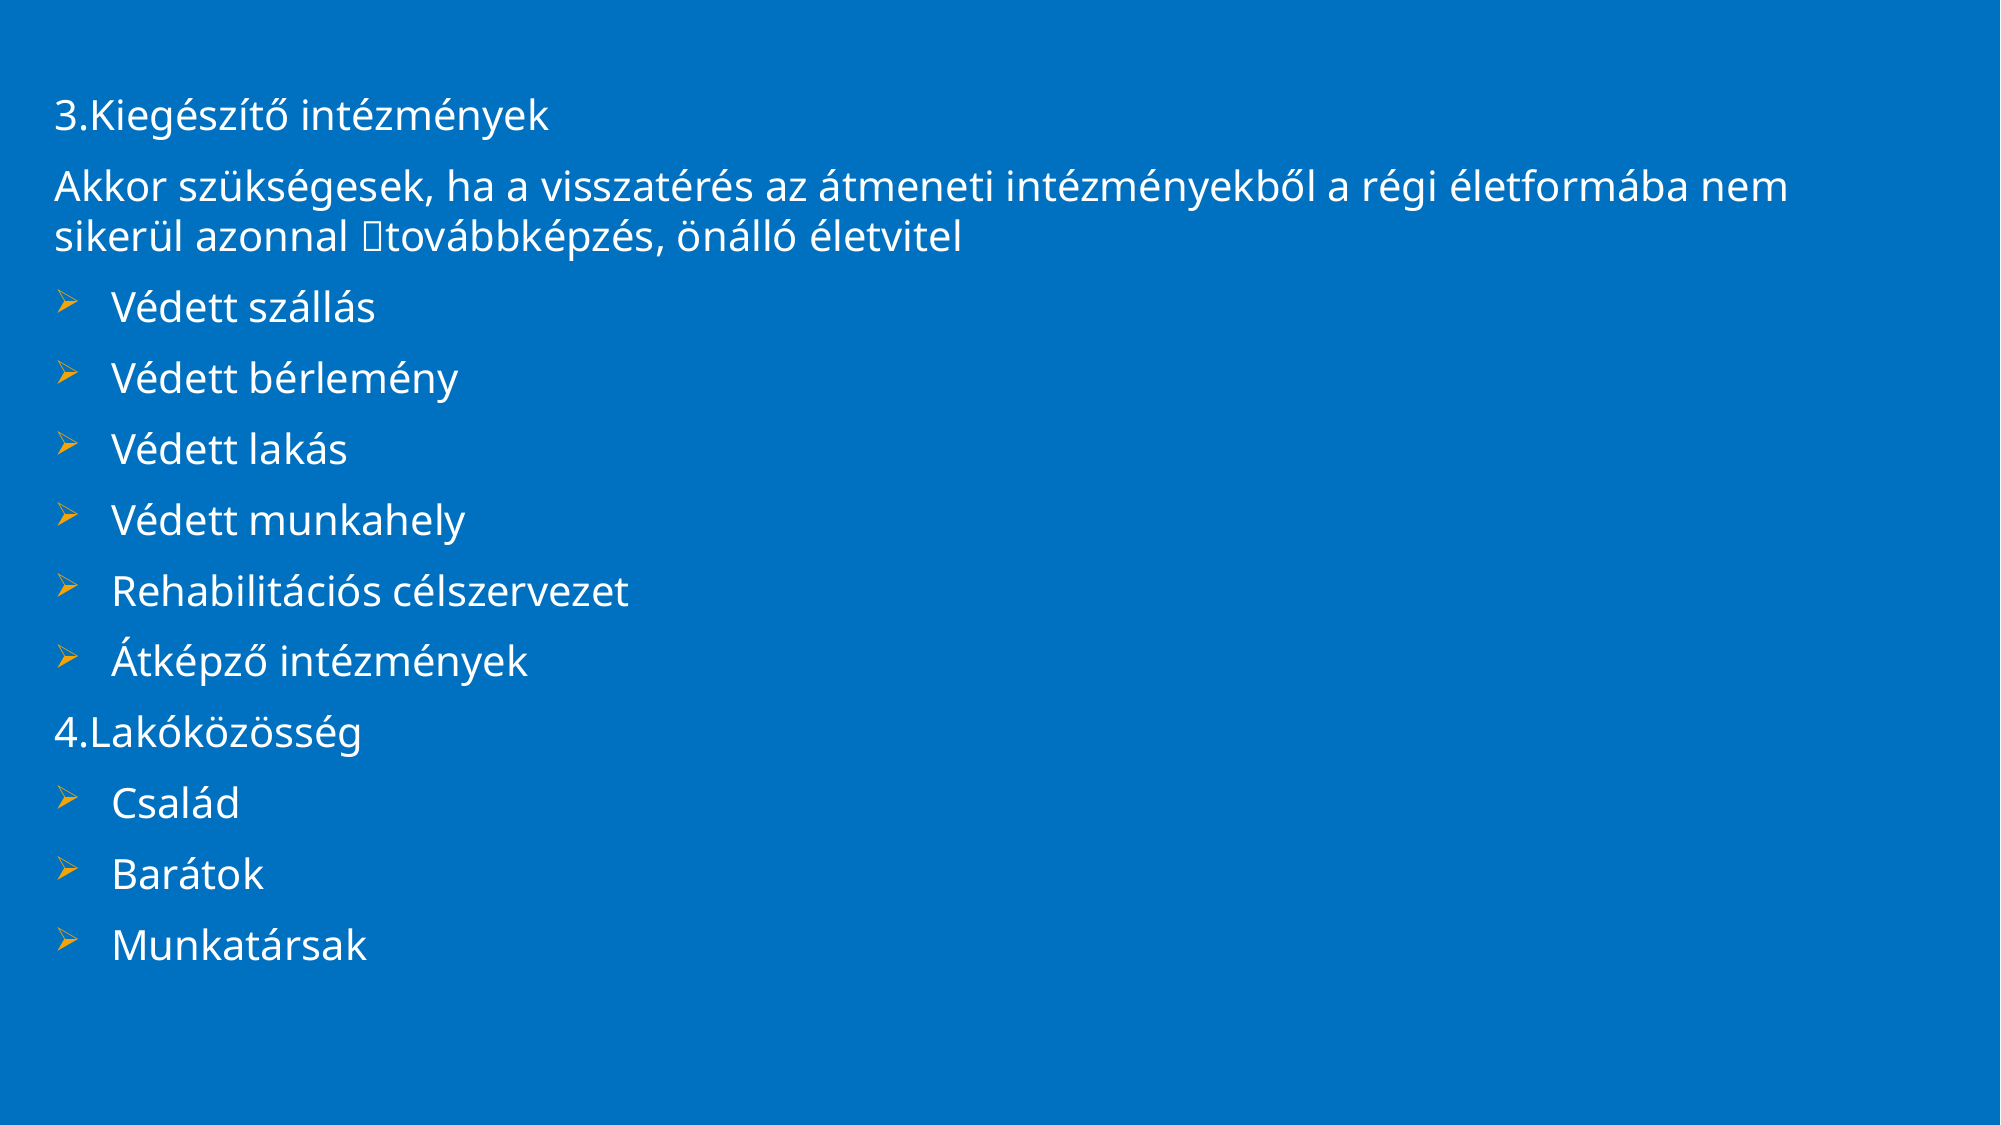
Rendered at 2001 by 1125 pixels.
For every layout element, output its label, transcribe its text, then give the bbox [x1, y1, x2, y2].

list 3.Kiegészítő intézmények Akkor szükségesek, ha a visszatérés az átmeneti intézményekből a régi életformába nem sikerül azonnal továbbképzés, önálló életvitel Védett szállás Védett bérlemény Védett lakás Védett munkahely Rehabilitációs célszervezet Átképző intézmények 4.Lakóközösség Család Barátok Munkatársak [39, 81, 1920, 1068]
